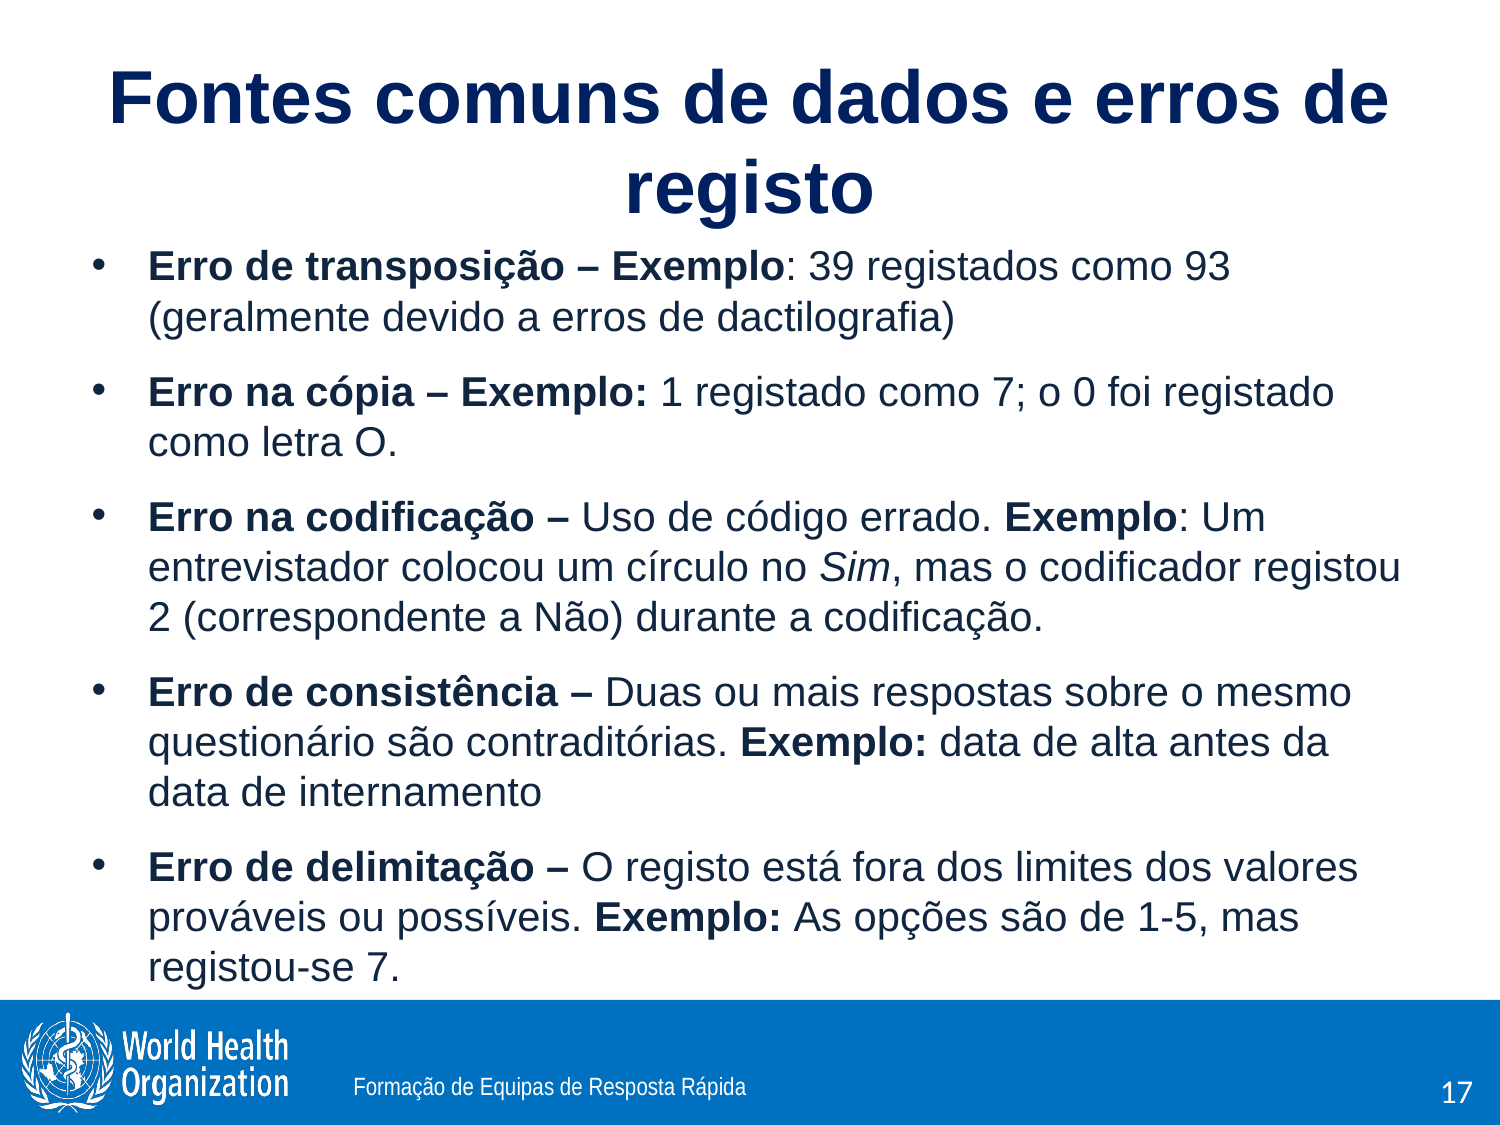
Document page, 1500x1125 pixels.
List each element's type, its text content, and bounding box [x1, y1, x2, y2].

list Erro de transposição – Exemplo: 39 registados como 93 (geralmente devido a erros de dactilografia) Erro na cópia – Exemplo: 1 registado como 7; o 0 foi registado como letra O. Erro na codificação – Uso de código errado. Exemplo: Um entrevistador colocou um círculo no Sim, mas o codificador registou 2 (correspondente a Não) durante a codificação. Erro de consistência – Duas ou mais respostas sobre o mesmo questionário são contraditórias. Exemplo: data de alta antes da data de internamento Erro de delimitação – O registo está fora dos limites dos valores prováveis ou possíveis. Exemplo: As opções são de 1-5, mas registou-se 7. [76, 231, 1427, 988]
title Fontes comuns de dados e erros de registo [75, 45, 1425, 233]
picture [21, 1012, 288, 1113]
